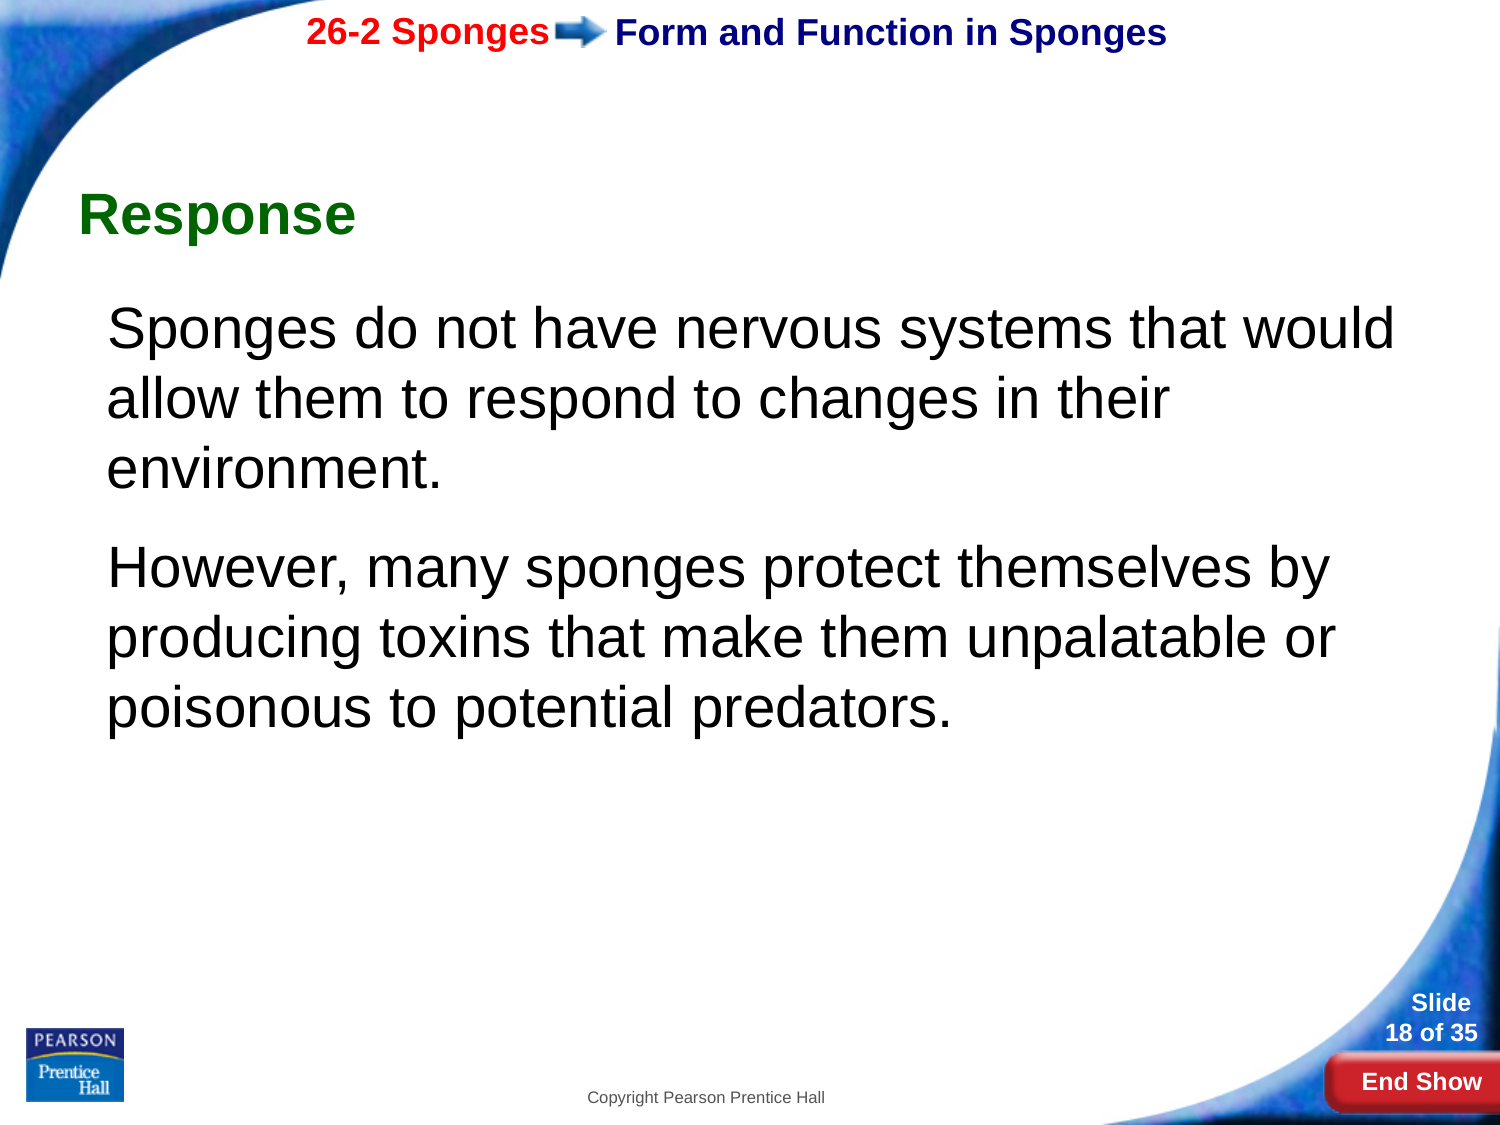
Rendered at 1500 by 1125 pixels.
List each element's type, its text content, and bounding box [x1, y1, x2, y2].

picture [0, 0, 1500, 1125]
title Form and Function in Sponges [599, 0, 1269, 76]
footer Copyright Pearson Prentice Hall [468, 1078, 945, 1105]
list Response Sponges do not have nervous systems that would allow them to respond to changes in their environment. However, many sponges protect themselves by producing toxins that make them unpalatable or poisonous to potential predators. [44, 179, 1448, 976]
